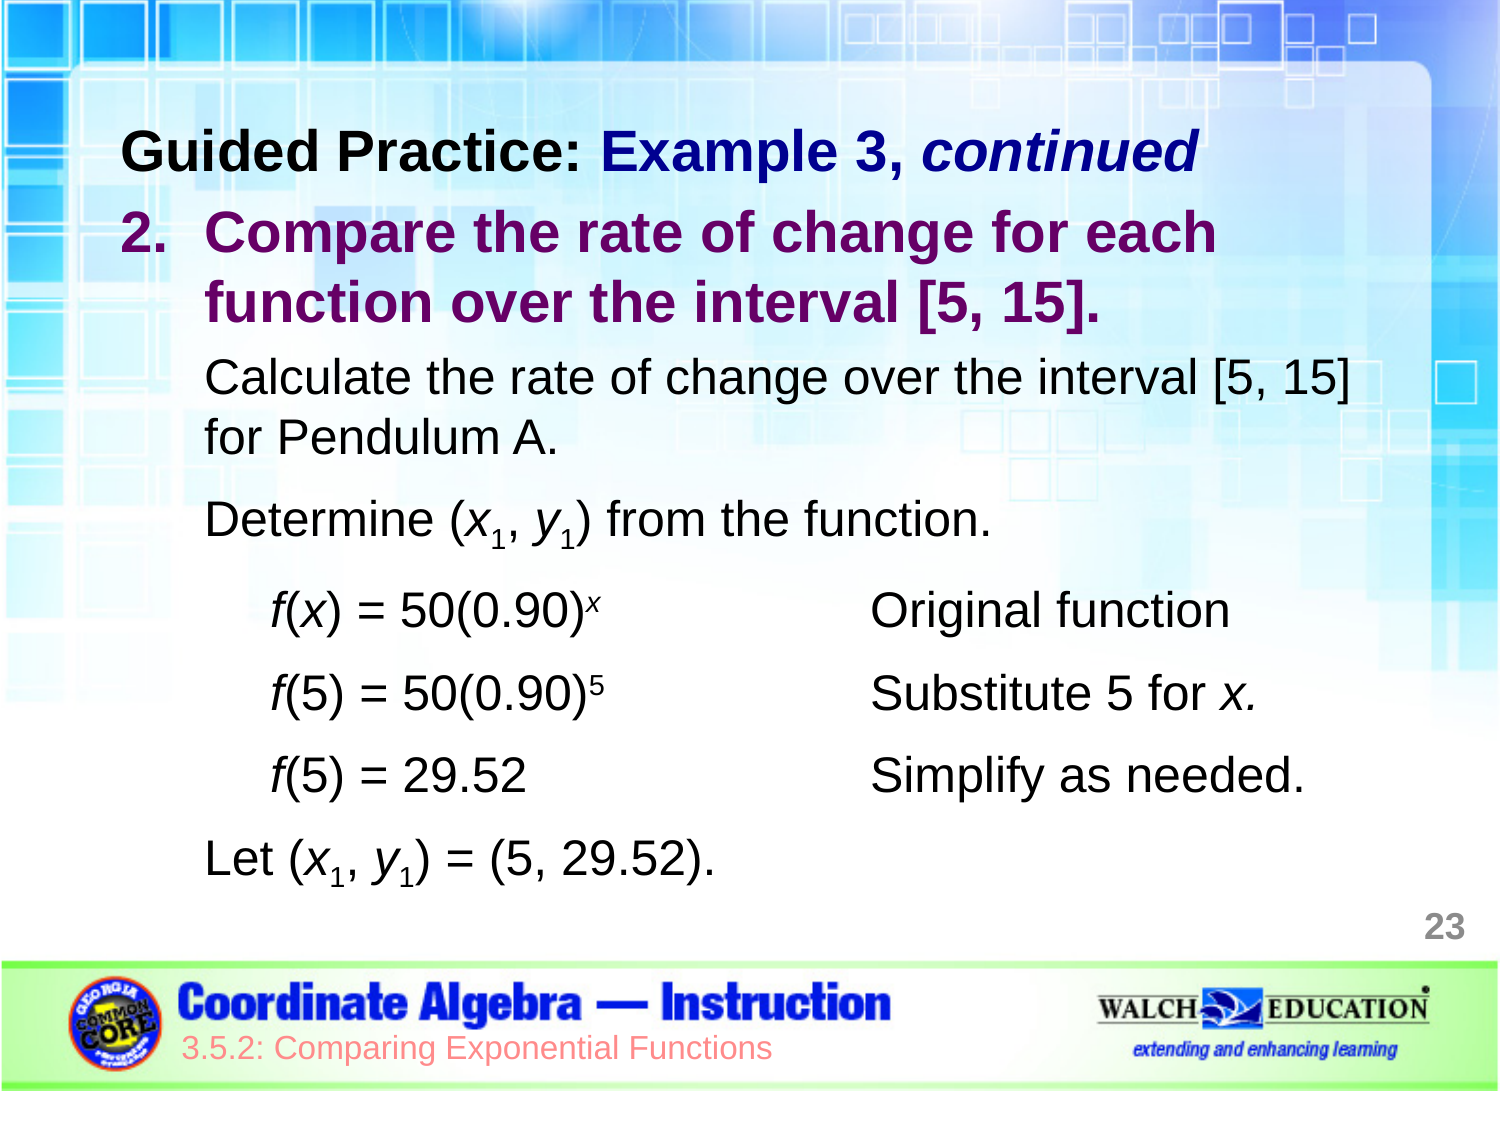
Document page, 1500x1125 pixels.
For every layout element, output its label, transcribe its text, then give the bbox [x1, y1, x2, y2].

picture [1, 0, 1500, 1091]
subtitle Guided Practice: Example 3, continued Compare the rate of change for each function over the interval [5, 15]. Calculate the rate of change over the interval [5, 15] for Pendulum A. Determine (x1, y1) from the function. f(x) = 50(0.90)x Original function f(5) = 50(0.90)5 Substitute 5 for x. f(5) = 29.52 Simplify as needed. Let (x1, y1) = (5, 29.52). [105, 105, 1423, 925]
footer 3.5.2: Comparing Exponential Functions [166, 1024, 1080, 1069]
slide_number 23 [1361, 901, 1481, 949]
